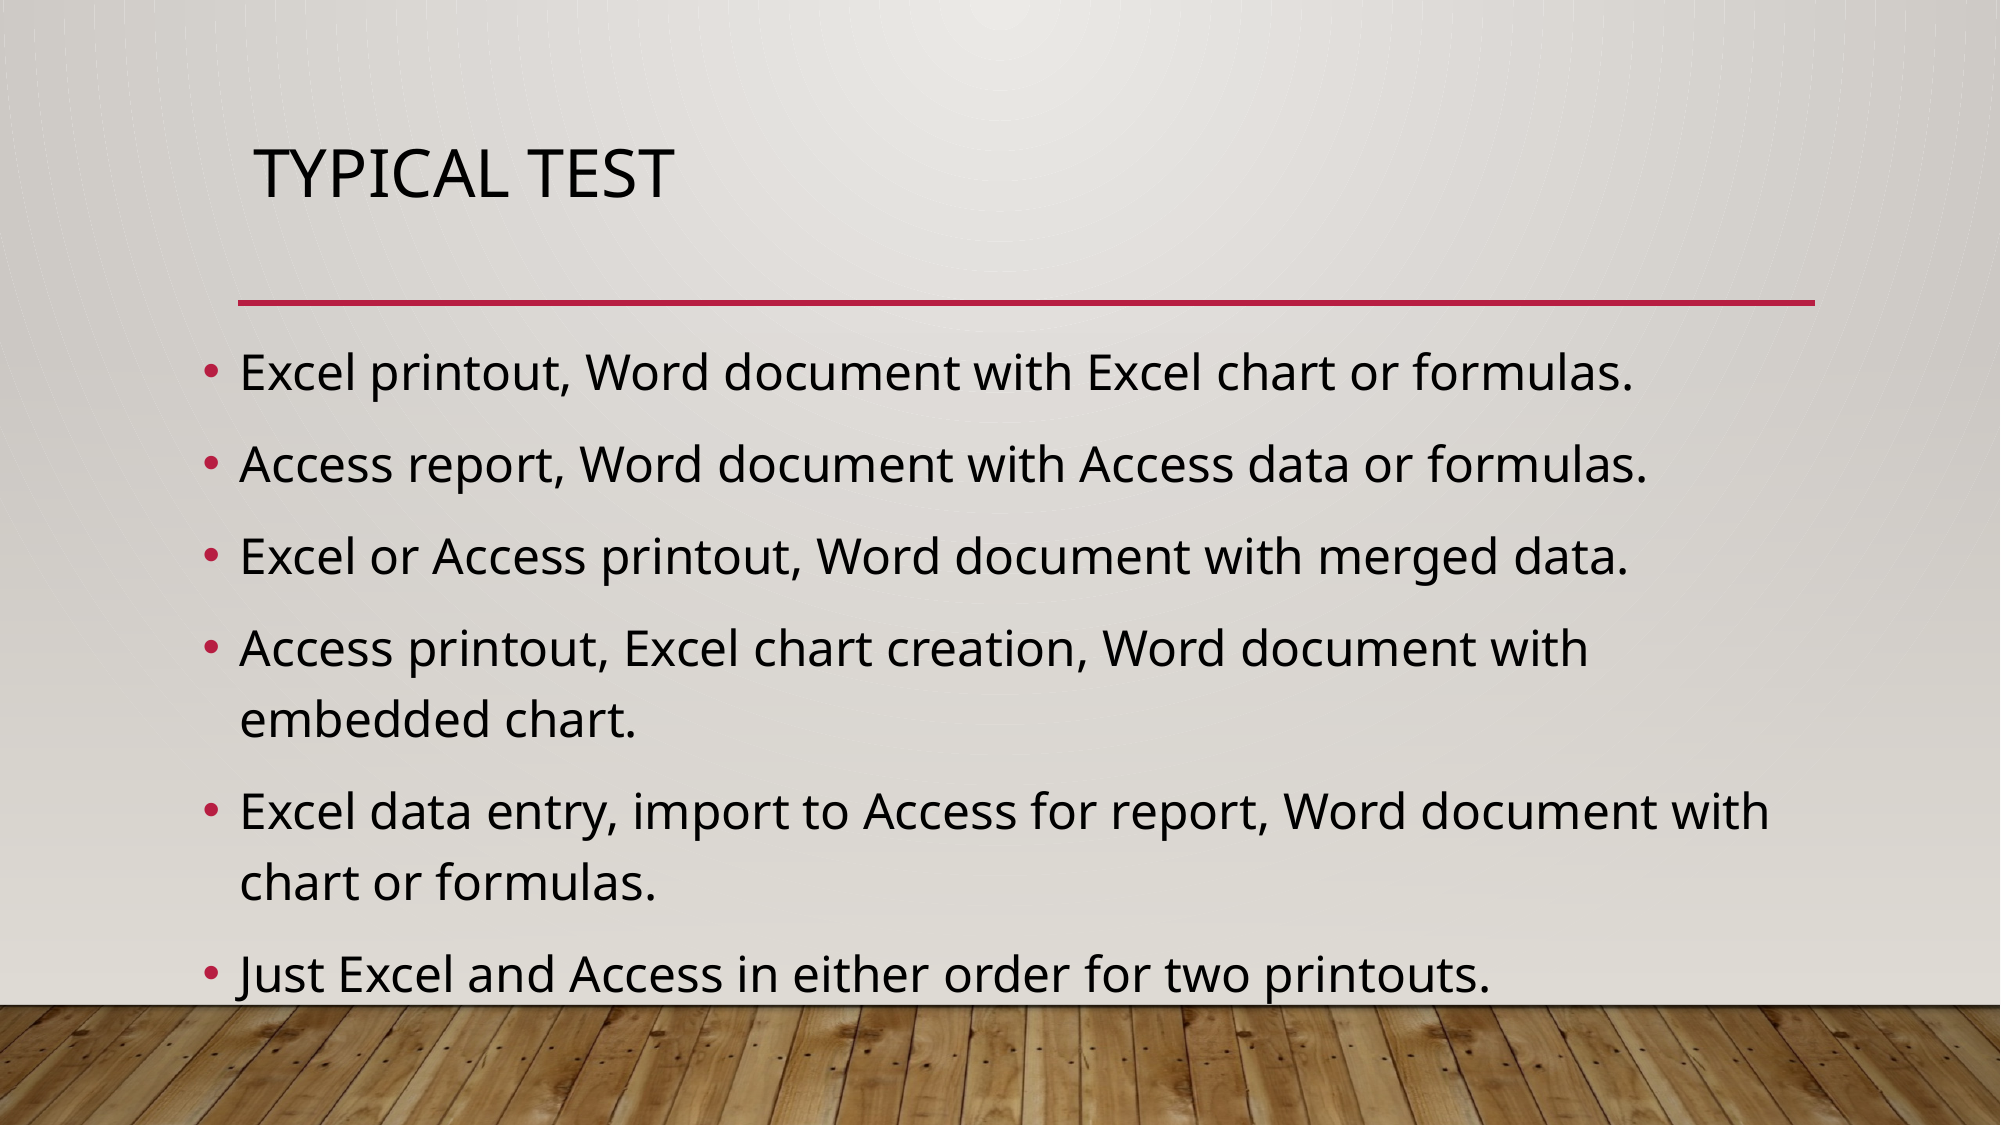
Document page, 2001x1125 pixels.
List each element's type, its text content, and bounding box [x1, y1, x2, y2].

picture [0, 1005, 2000, 1125]
title TYPICAL TEST [238, 131, 1814, 305]
list Excel printout, Word document with Excel chart or formulas. Access report, Word document with Access data or formulas. Excel or Access printout, Word document with merged data. Access printout, Excel chart creation, Word document with embedded chart. Excel data entry, import to Access for report, Word document with chart or formulas. Just Excel and Access in either order for two printouts. [187, 321, 1813, 1014]
